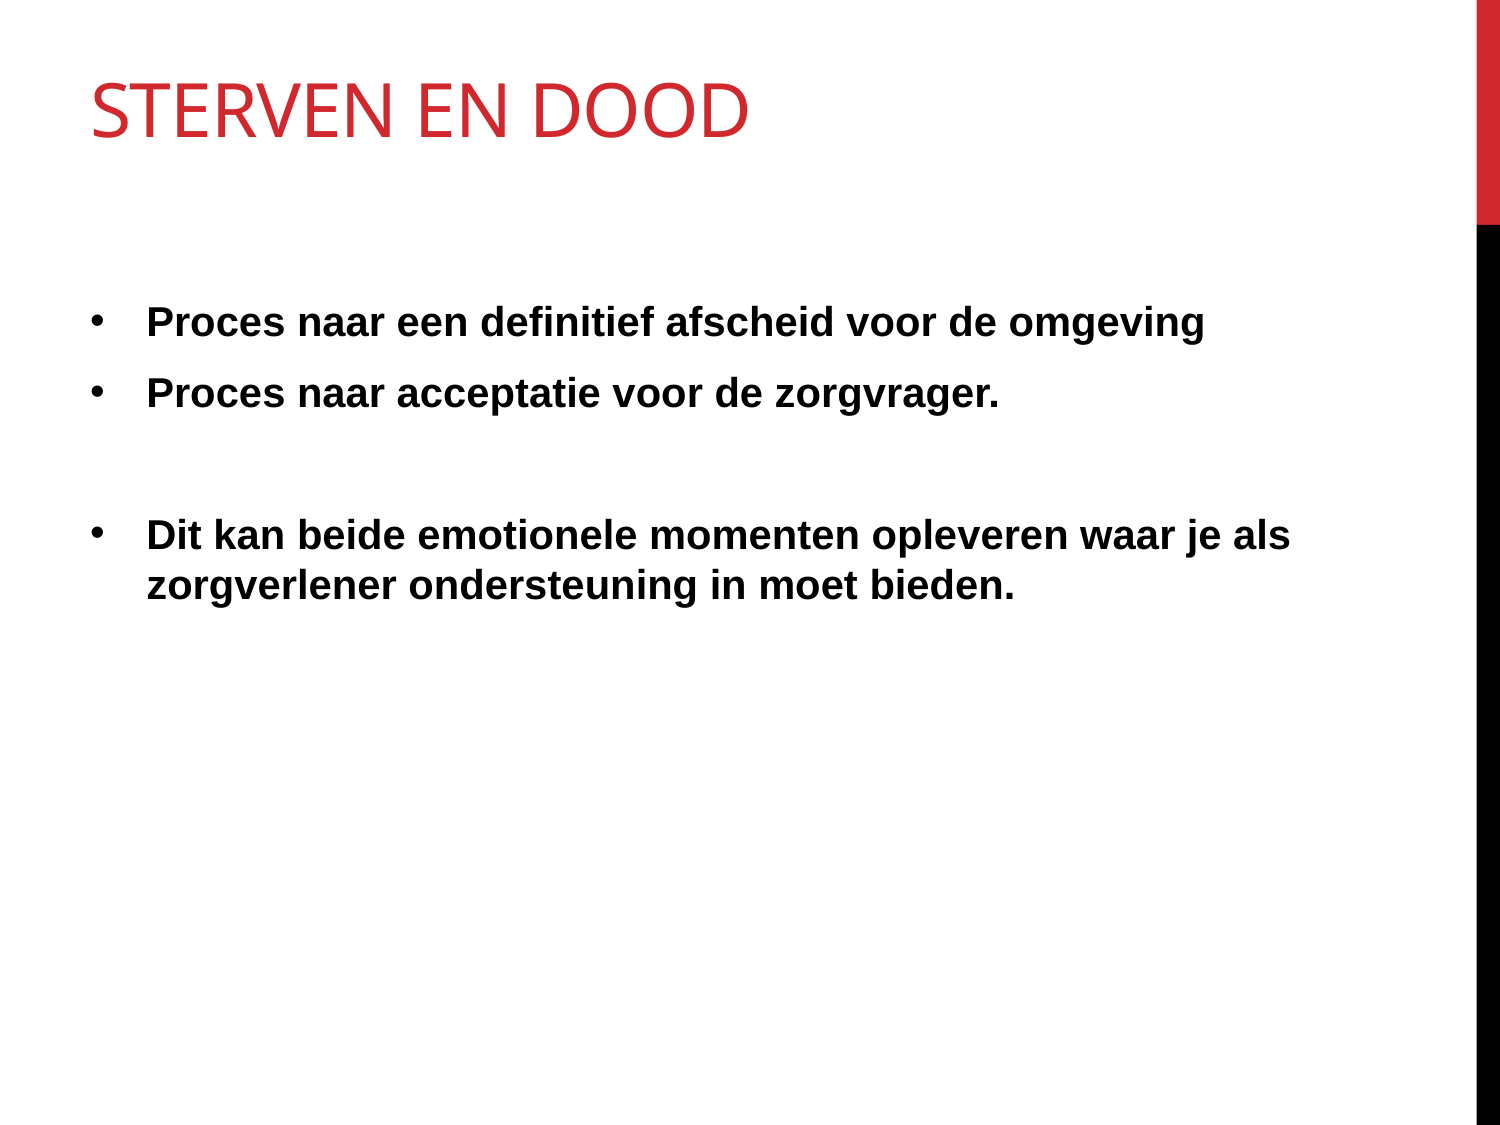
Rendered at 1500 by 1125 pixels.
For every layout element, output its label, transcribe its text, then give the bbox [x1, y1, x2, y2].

list Proces naar een definitief afscheid voor de omgeving Proces naar acceptatie voor de zorgvrager. Dit kan beide emotionele momenten opleveren waar je als zorgverlener ondersteuning in moet bieden. [75, 287, 1325, 1005]
title Sterven en dood [75, 25, 1025, 250]
